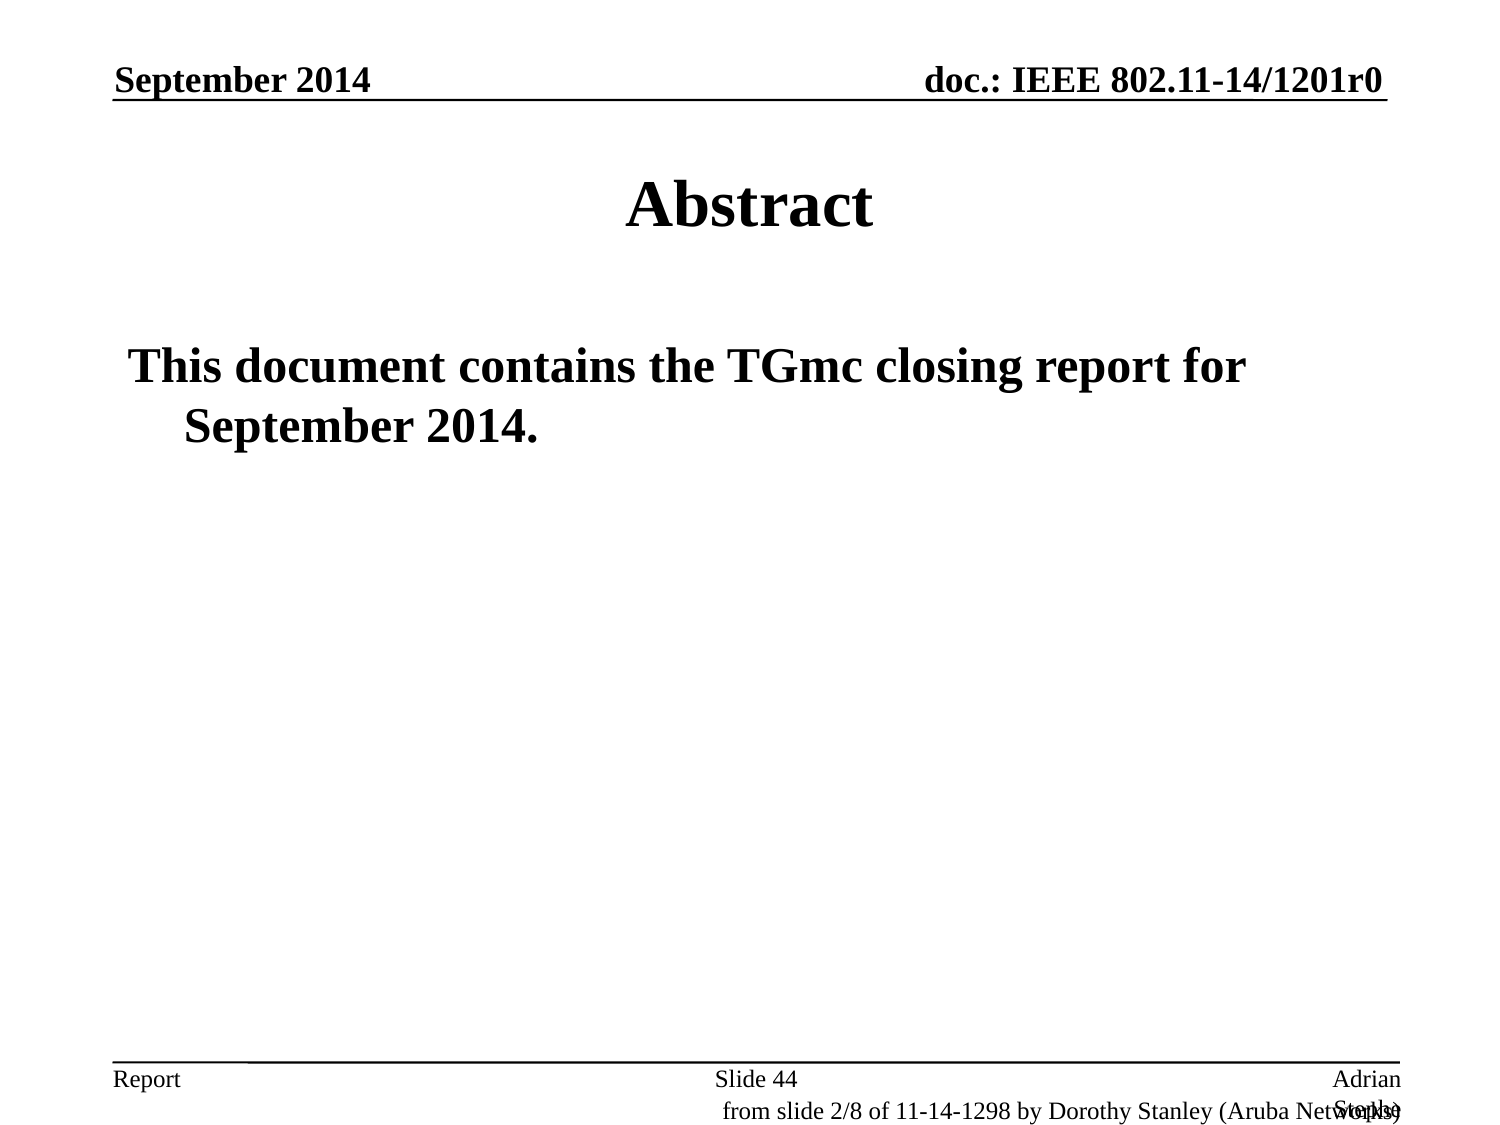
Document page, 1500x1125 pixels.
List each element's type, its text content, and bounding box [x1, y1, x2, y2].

slide_number Slide 44 [712, 1061, 800, 1087]
footer Adrian Stephens, Intel Corporation [1324, 1061, 1402, 1087]
list This document contains the TGmc closing report for September 2014. [112, 324, 1388, 1000]
title Abstract [112, 112, 1388, 288]
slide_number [114, 54, 374, 101]
text_box from slide 2/8 of 11-14-1298 by Dorothy Stanley (Aruba Networks) [343, 1087, 1417, 1125]
